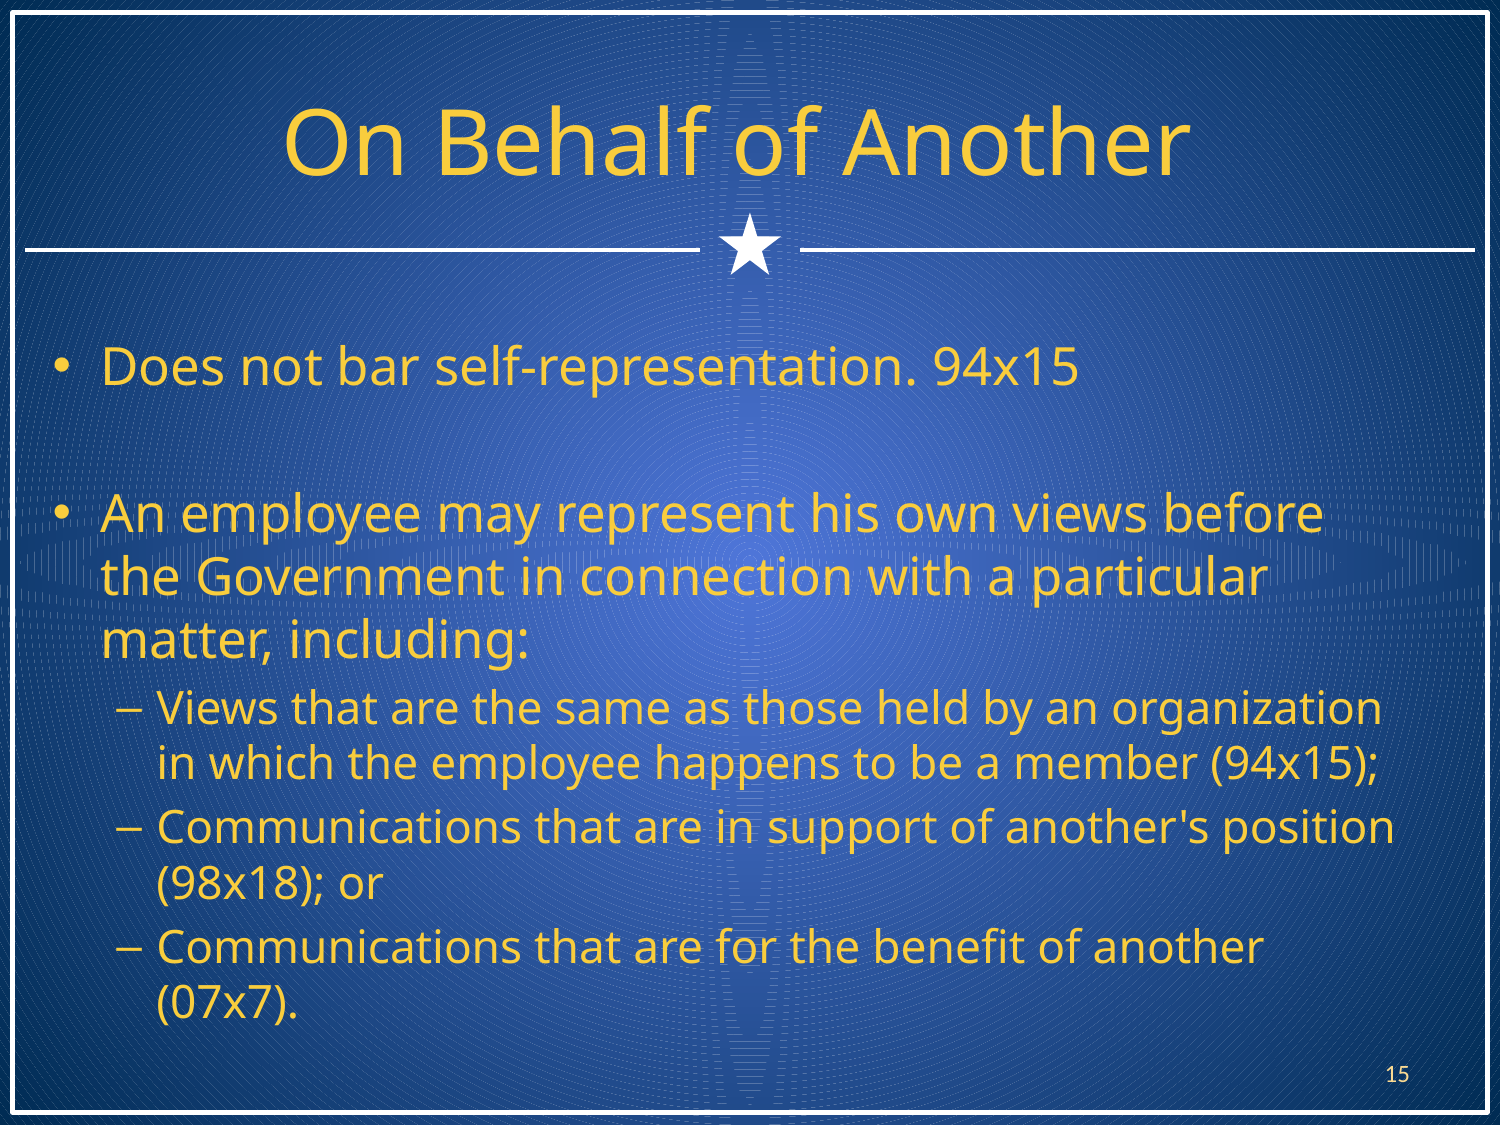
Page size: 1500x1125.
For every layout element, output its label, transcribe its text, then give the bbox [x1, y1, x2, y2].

slide_number 15 [1074, 1088, 1425, 1103]
title On Behalf of Another [62, 45, 1413, 233]
list Does not bar self-representation. 94x15 An employee may represent his own views before the Government in connection with a particular matter, including: Views that are the same as those held by an organization in which the employee happens to be a member (94x15); Communications that are in support of another's position (98x18); or Communications that are for the benefit of another (07x7). [37, 324, 1425, 1088]
